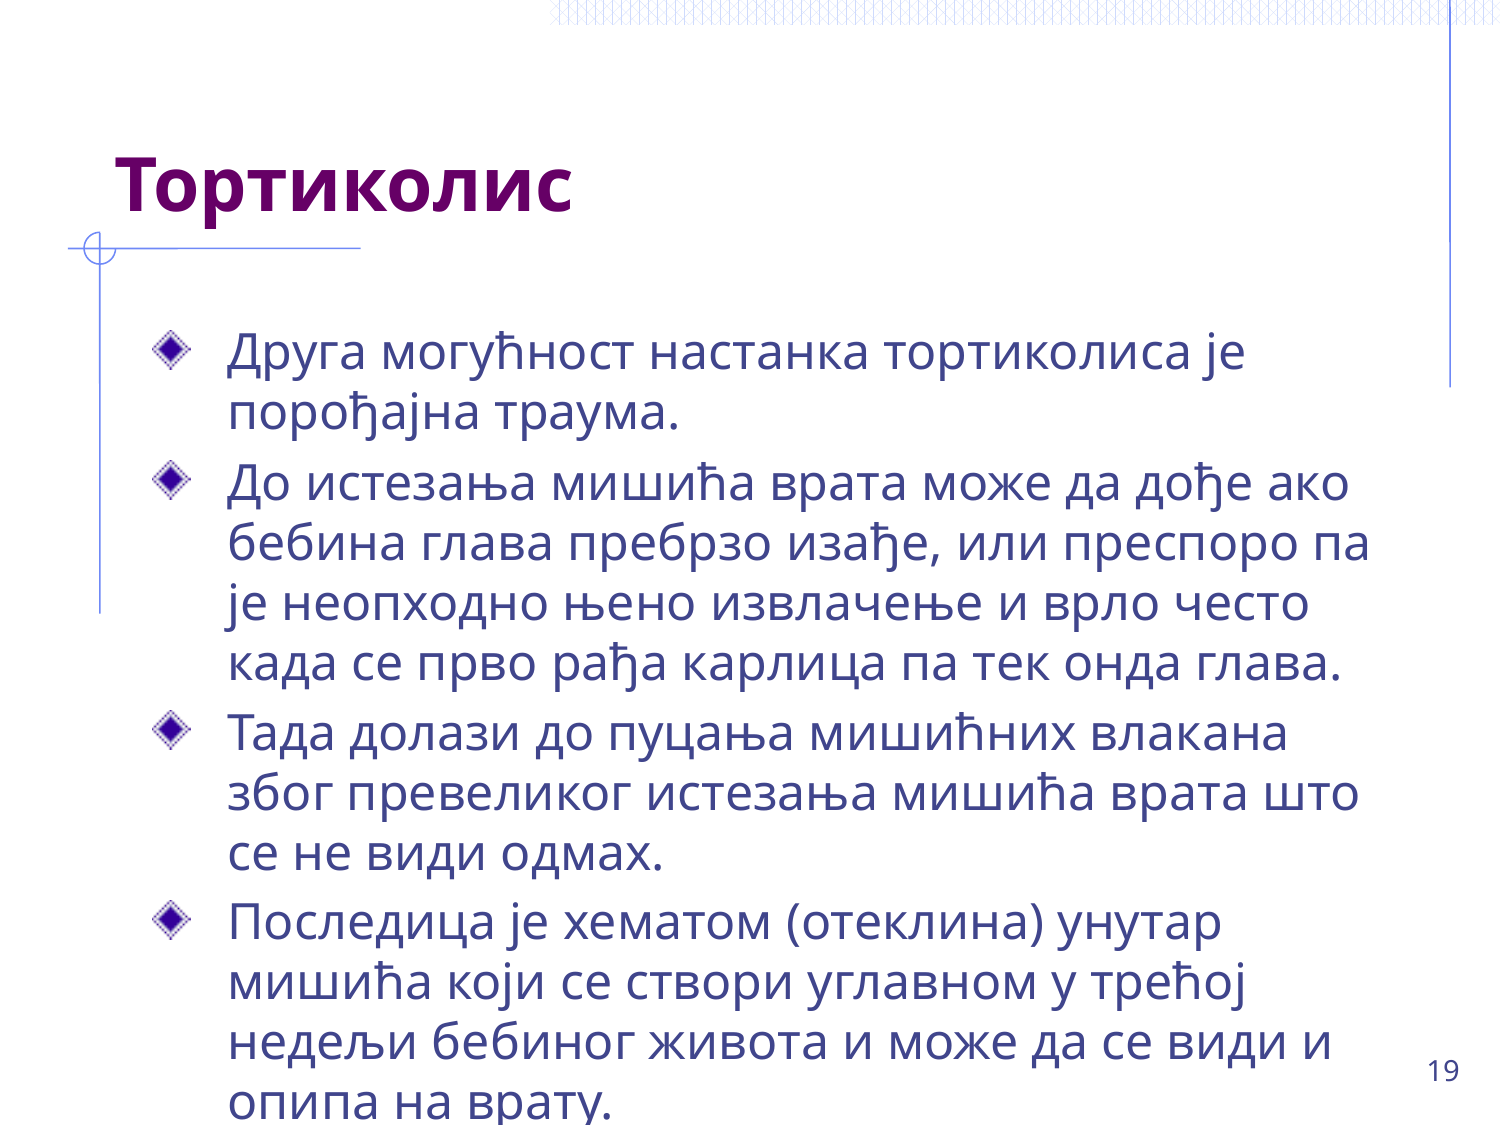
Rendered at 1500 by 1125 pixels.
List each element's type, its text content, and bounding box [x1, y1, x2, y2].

slide_number 19 [1162, 1025, 1475, 1100]
list Друга могућност настанка тортиколиса је порођајна траума. До истезања мишића врата може да дође ако бебина глава пребрзо изађе, или преспоро па је неопходно њено извлачење и врло често када се прво рађа карлица па тек онда глава. Тада долази до пуцања мишићних влакана због превеликог истезања мишића врата што се не види одмах. Последица је хематом (отеклина) унутар мишића који се створи углавном у трећој недељи бебиног живота и може да се види и опипа на врату. [137, 312, 1413, 988]
picture [152, 330, 191, 370]
picture [152, 710, 191, 750]
picture [152, 460, 191, 500]
title Тортиколис [99, 49, 1376, 238]
picture [152, 900, 191, 940]
